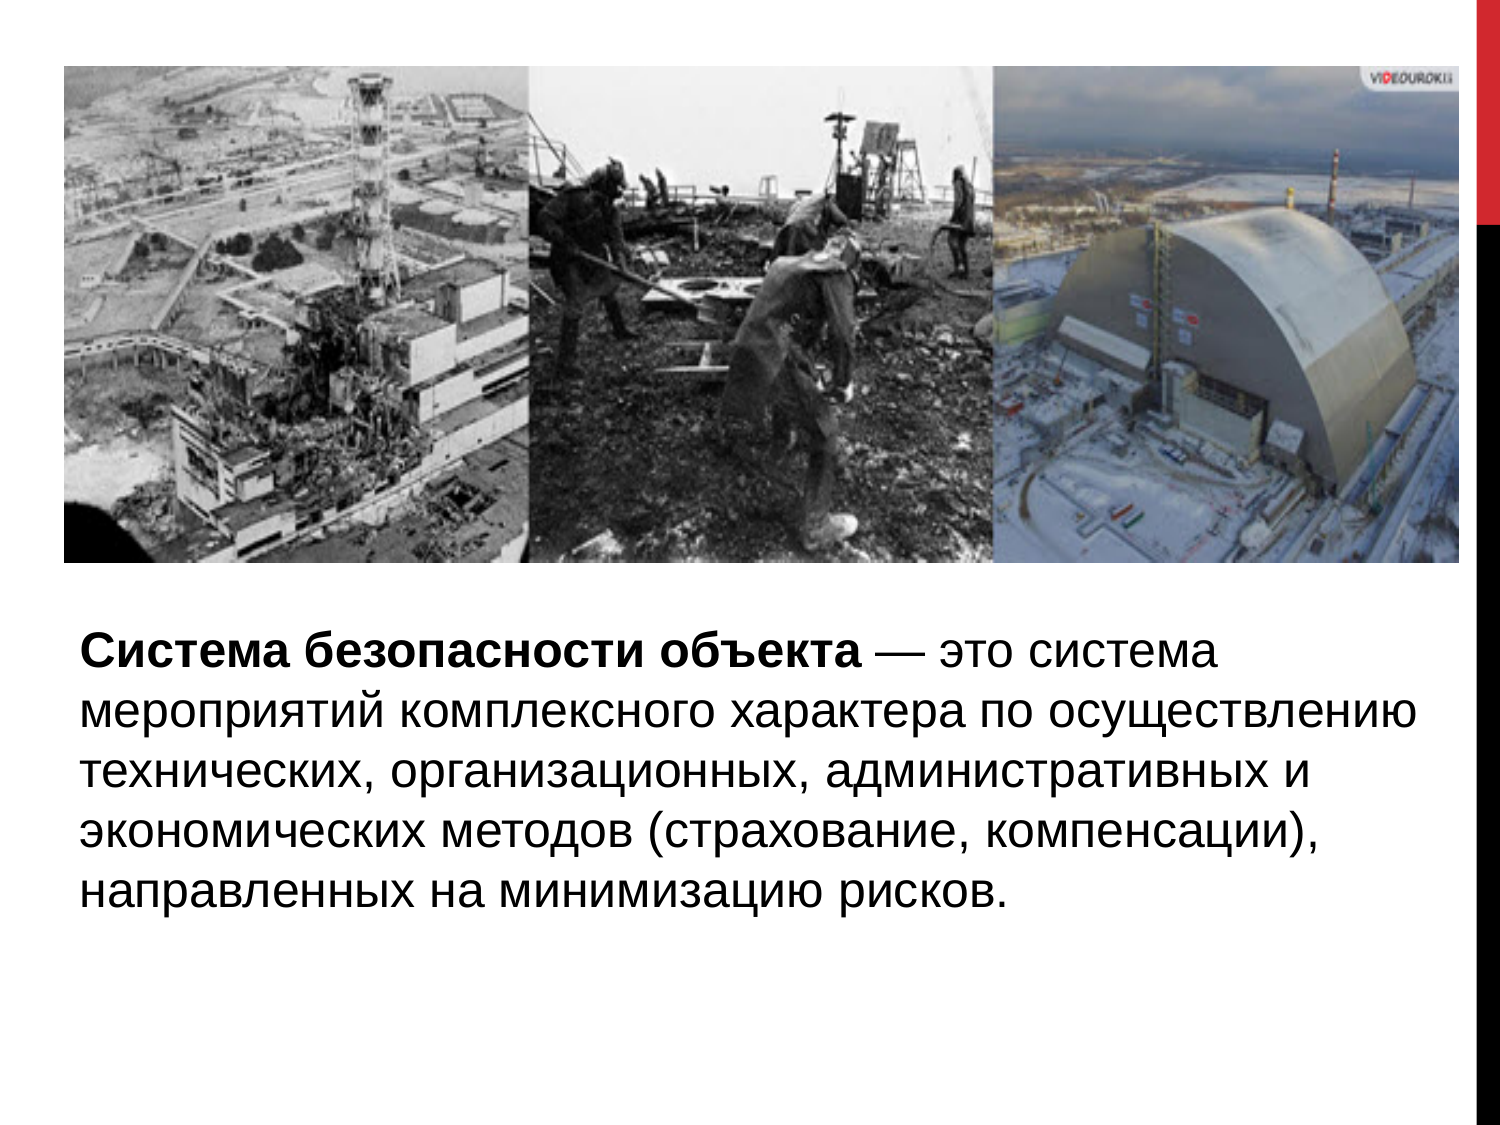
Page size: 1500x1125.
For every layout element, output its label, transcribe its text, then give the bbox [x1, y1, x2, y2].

text_box Система безопасности объекта — это система мероприятий комплексного характера по осуществлению технических, организационных, административных и экономических методов (страхование, компенсации), направленных на минимизацию рисков. [64, 609, 1459, 925]
picture [64, 65, 1460, 563]
